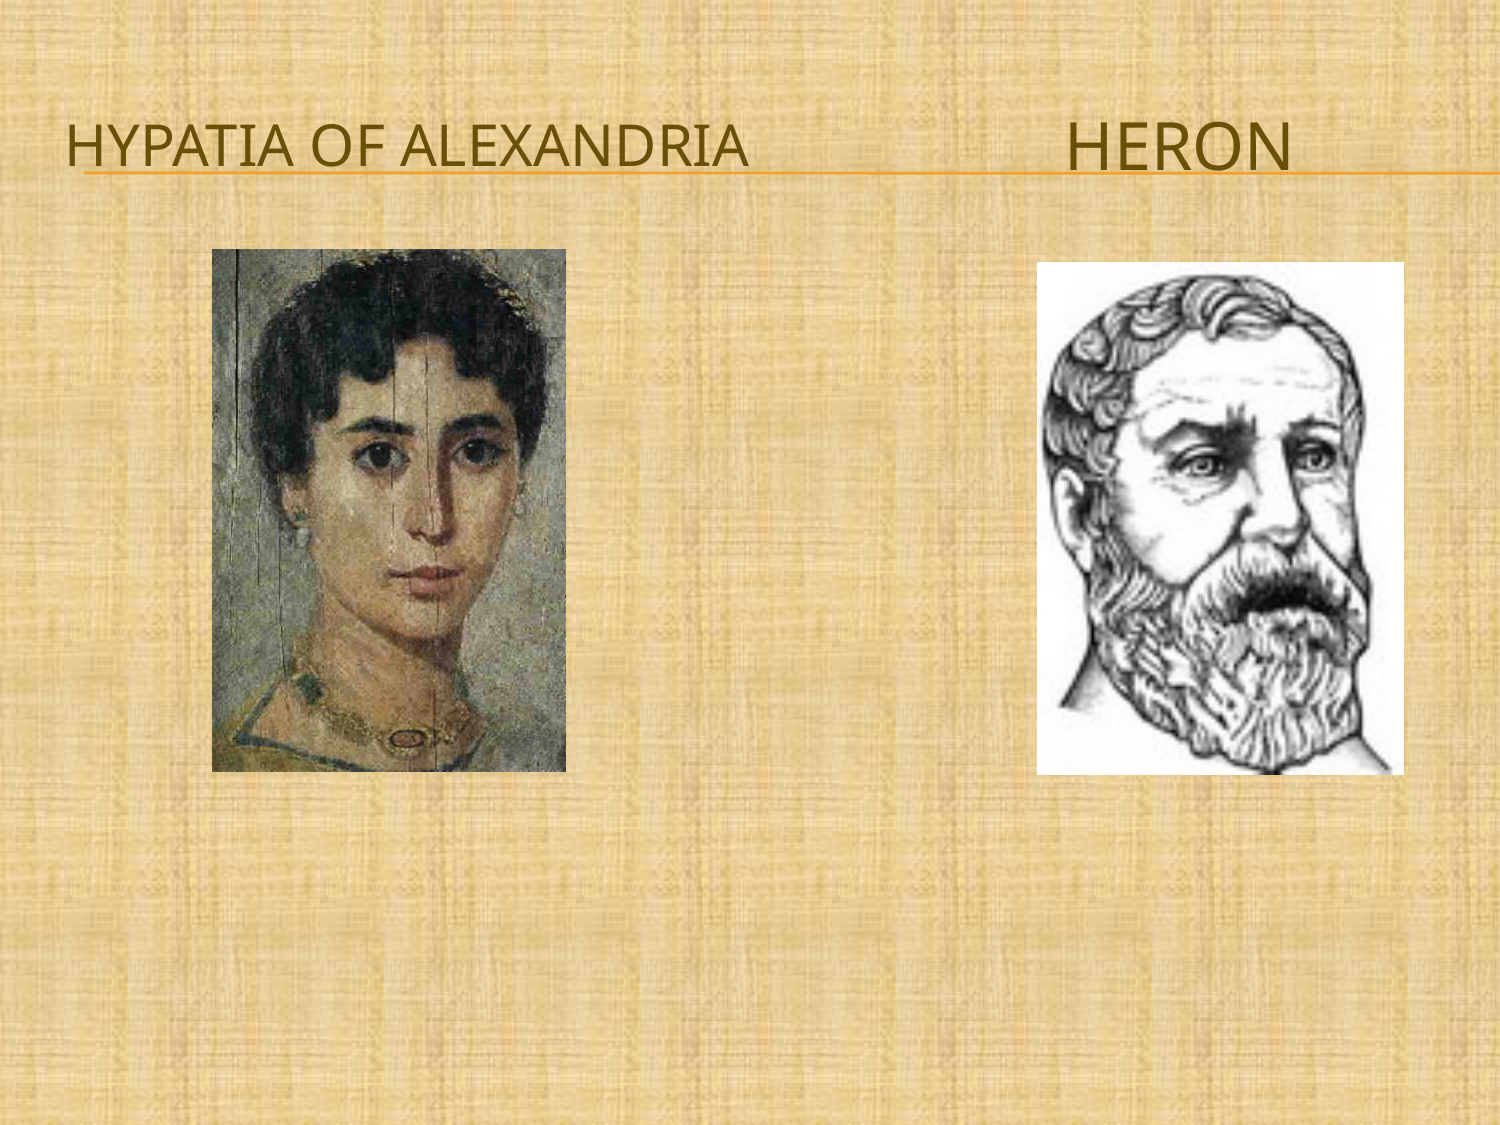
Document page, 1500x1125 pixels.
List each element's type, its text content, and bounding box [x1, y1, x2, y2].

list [212, 249, 566, 773]
picture [0, 0, 1500, 1125]
title Hypatia of Alexandria [50, 75, 850, 213]
text_box Heron [1049, 74, 1425, 213]
